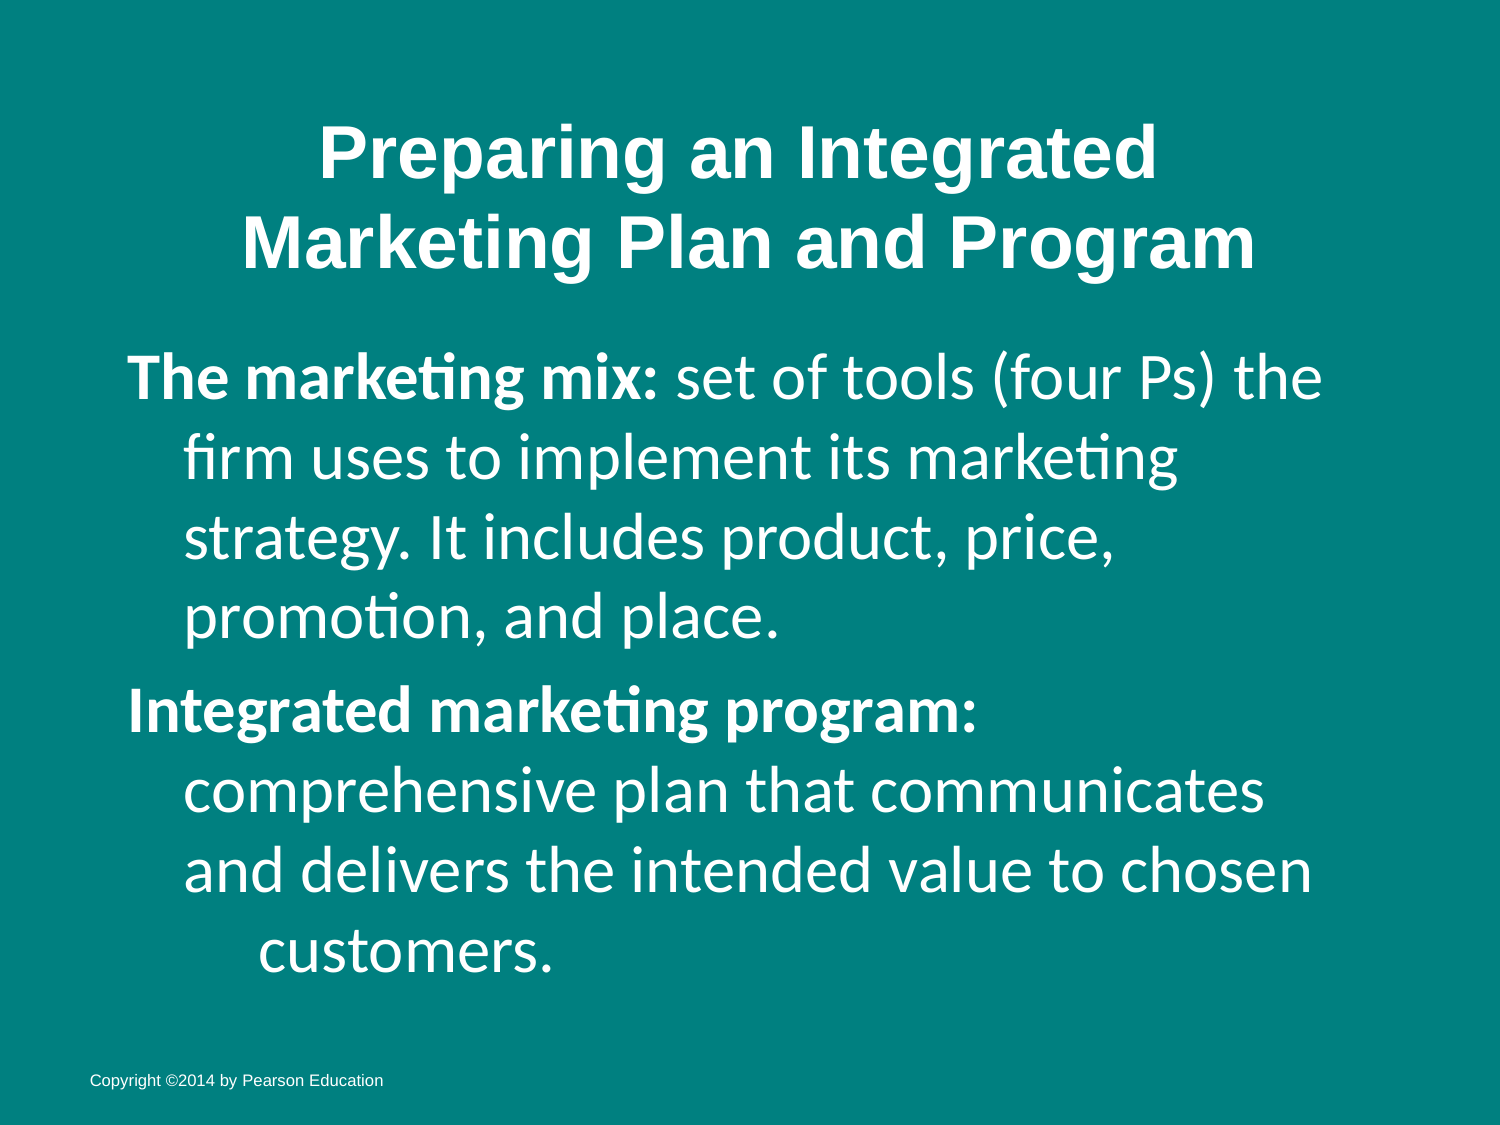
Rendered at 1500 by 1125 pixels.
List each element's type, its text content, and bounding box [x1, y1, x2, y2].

title Preparing an Integrated Marketing Plan and Program [112, 99, 1388, 288]
list The marketing mix: set of tools (four Ps) the firm uses to implement its marketing strategy. It includes product, price, promotion, and place. Integrated marketing program: comprehensive plan that communicates and delivers the intended value to chosen customers. [112, 324, 1388, 1001]
text_box Copyright ©2014 by Pearson Education [74, 1062, 825, 1098]
